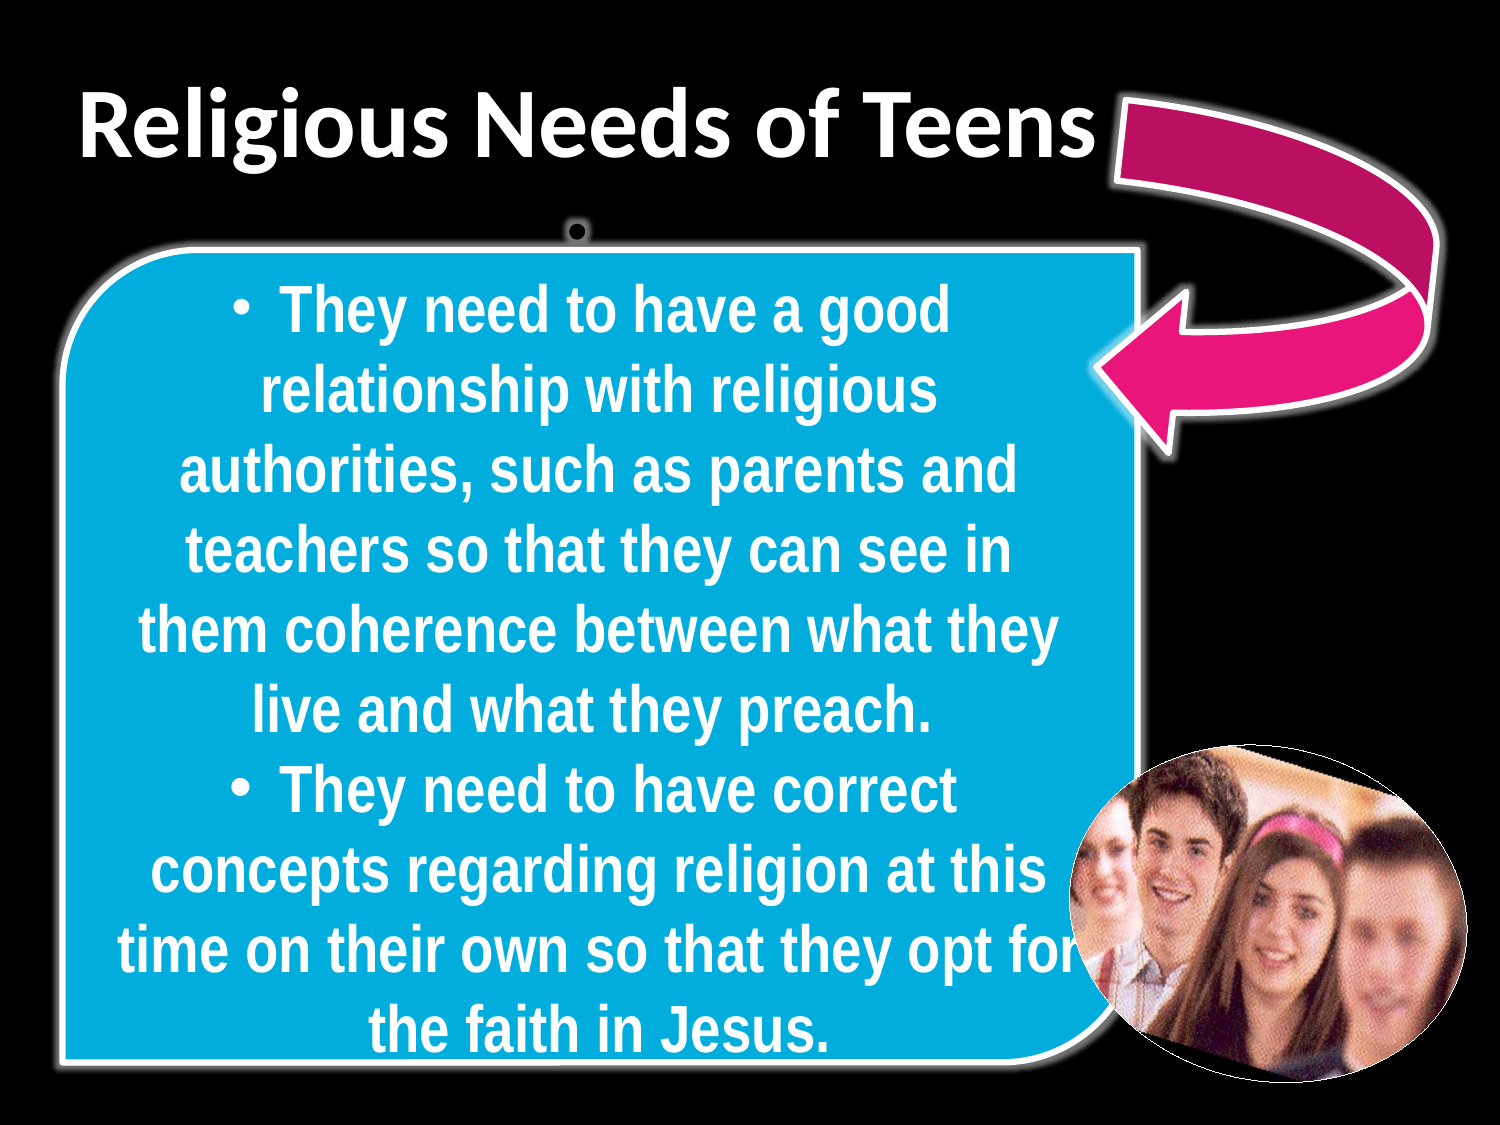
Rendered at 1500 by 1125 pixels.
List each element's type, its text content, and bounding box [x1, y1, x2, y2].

picture [1067, 746, 1470, 1081]
text_box Religious Needs of Teens [62, 50, 1138, 185]
text_box [1093, 98, 1440, 457]
text_box They need to have a good relationship with religious authorities, such as parents and teachers so that they can see in them coherence between what they live and what they preach. They need to have correct concepts regarding religion at this time on their own so that they opt for the faith in Jesus. [59, 246, 1141, 1066]
